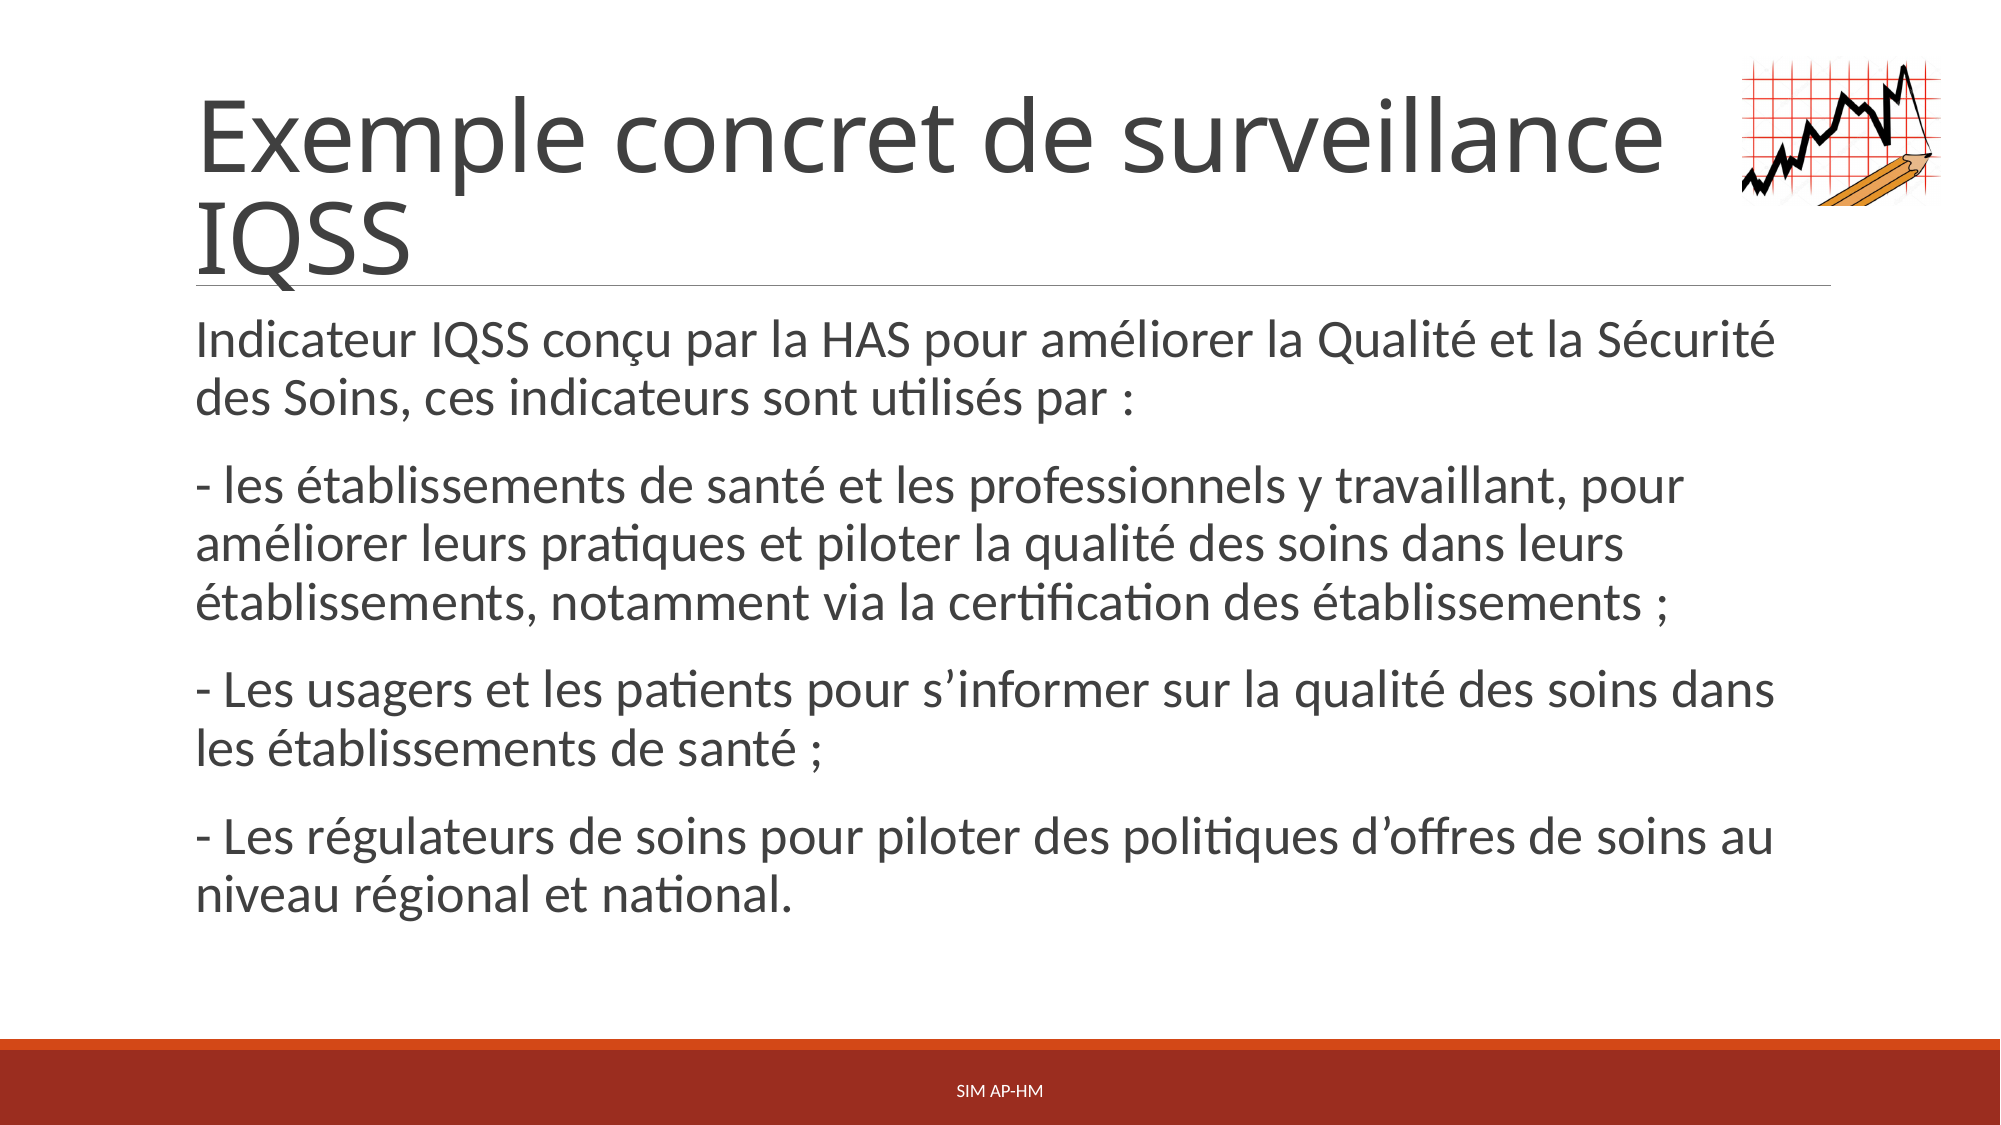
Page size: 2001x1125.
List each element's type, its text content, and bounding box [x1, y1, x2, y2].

picture [1742, 56, 1942, 207]
list Indicateur IQSS conçu par la HAS pour améliorer la Qualité et la Sécurité des Soins, ces indicateurs sont utilisés par : - les établissements de santé et les professionnels y travaillant, pour améliorer leurs pratiques et piloter la qualité des soins dans leurs établissements, notamment via la certification des établissements ; - Les usagers et les patients pour s’informer sur la qualité des soins dans les établissements de santé ; - Les régulateurs de soins pour piloter des politiques d’offres de soins au niveau régional et national. [180, 302, 1830, 963]
footer SIM AP-HM [604, 1059, 1396, 1120]
title Exemple concret de surveillance IQSS [180, 64, 1830, 302]
